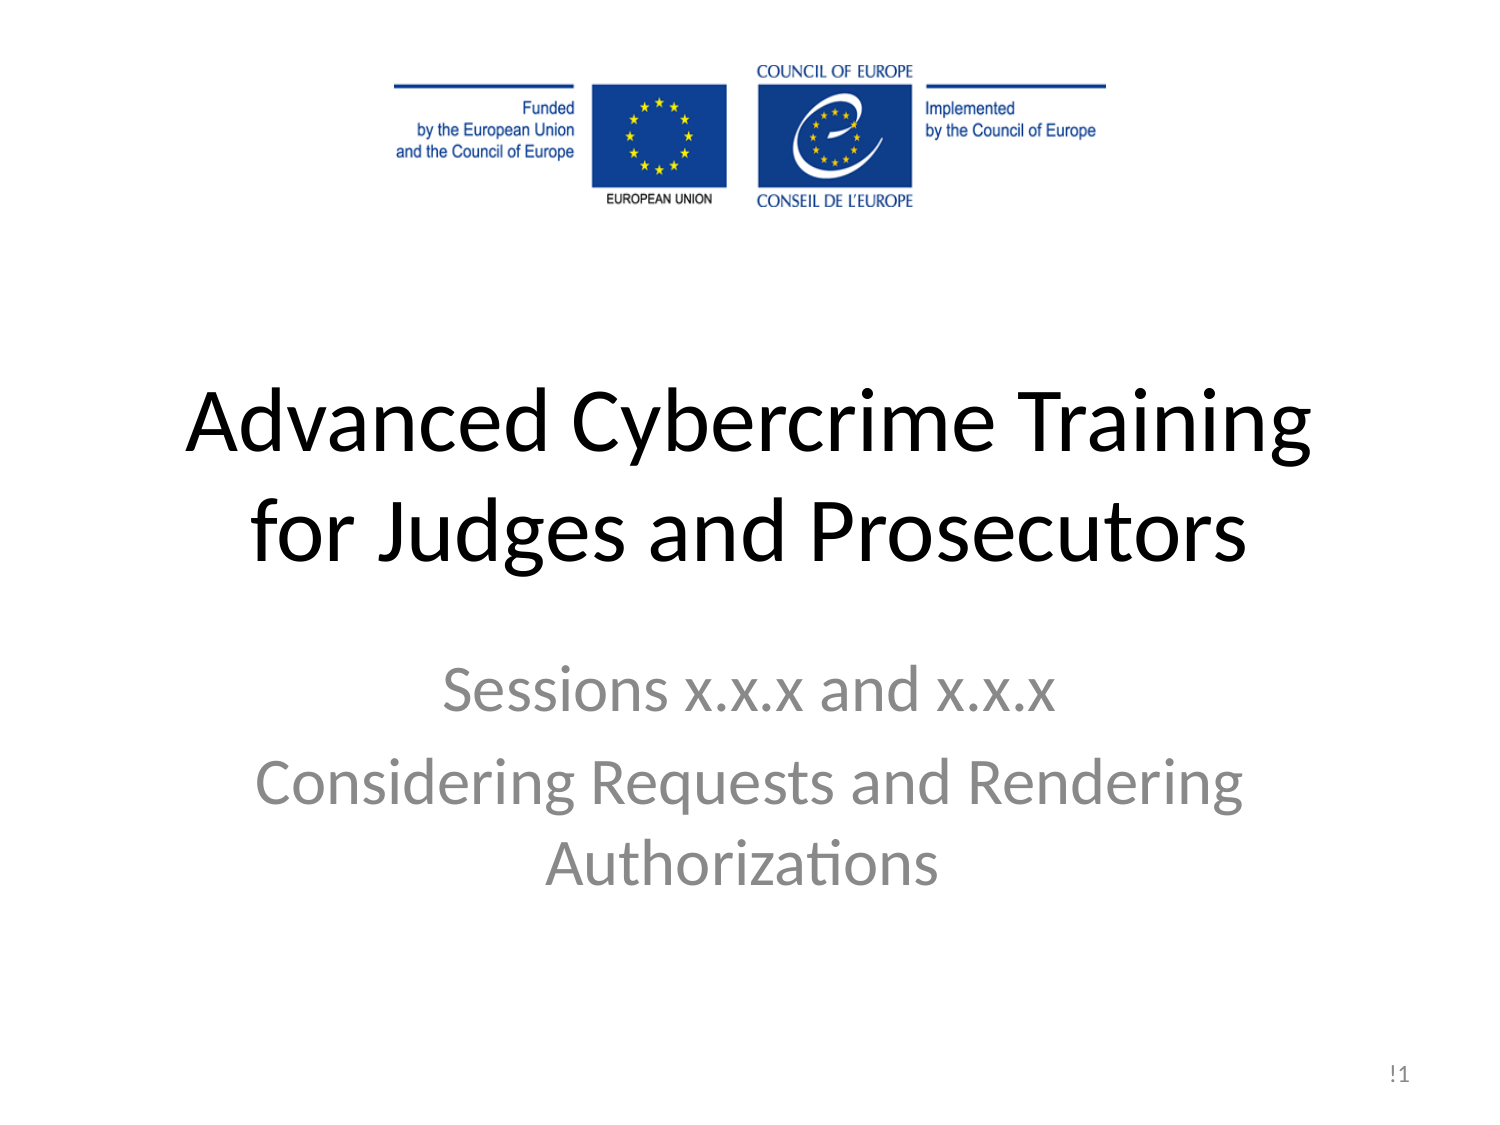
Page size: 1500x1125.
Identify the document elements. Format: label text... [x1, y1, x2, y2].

subtitle Sessions x.x.x and x.x.x Considering Requests and Rendering Authorizations [225, 637, 1275, 925]
title Advanced Cybercrime Training for Judges and Prosecutors [112, 349, 1388, 591]
picture [394, 65, 1106, 208]
slide_number !1 [1074, 1042, 1425, 1103]
